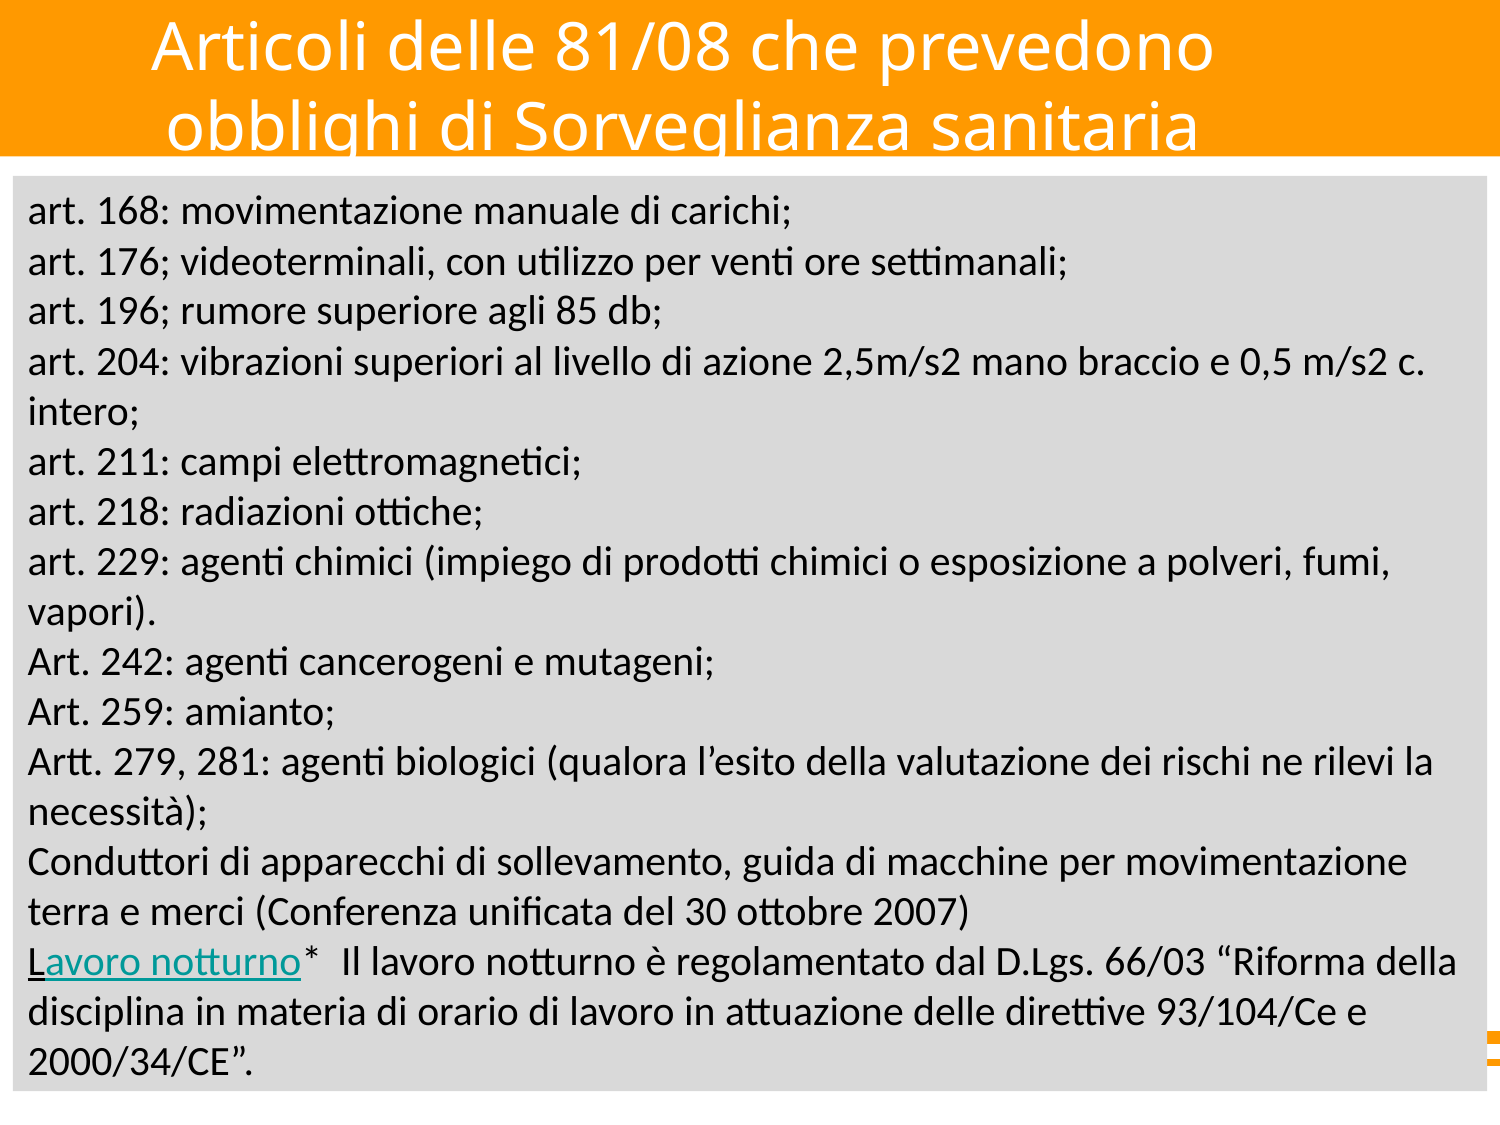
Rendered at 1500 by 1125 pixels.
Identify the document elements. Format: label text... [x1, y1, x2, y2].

text_box [0, 0, 1500, 157]
text_box Articoli delle 81/08 che prevedono obblighi di Sorveglianza sanitaria [12, 1, 1355, 164]
text_box art. 168: movimentazione manuale di carichi; art. 176; videoterminali, con utilizzo per venti ore settimanali; art. 196; rumore superiore agli 85 db; art. 204: vibrazioni superiori al livello di azione 2,5m/s2 mano braccio e 0,5 m/s2 c. intero; art. 211: campi elettromagnetici; art. 218: radiazioni ottiche; art. 229: agenti chimici (impiego di prodotti chimici o esposizione a polveri, fumi, vapori). Art. 242: agenti cancerogeni e mutageni; Art. 259: amianto; Artt. 279, 281: agenti biologici (qualora l’esito della valutazione dei rischi ne rilevi la necessità); Conduttori di apparecchi di sollevamento, guida di macchine per movimentazione terra e merci (Conferenza unificata del 30 ottobre 2007) Lavoro notturno* Il lavoro notturno è regolamentato dal D.Lgs. 66/03 “Riforma della disciplina in materia di orario di lavoro in attuazione delle direttive 93/104/Ce e 2000/34/CE”. [12, 175, 1488, 1092]
